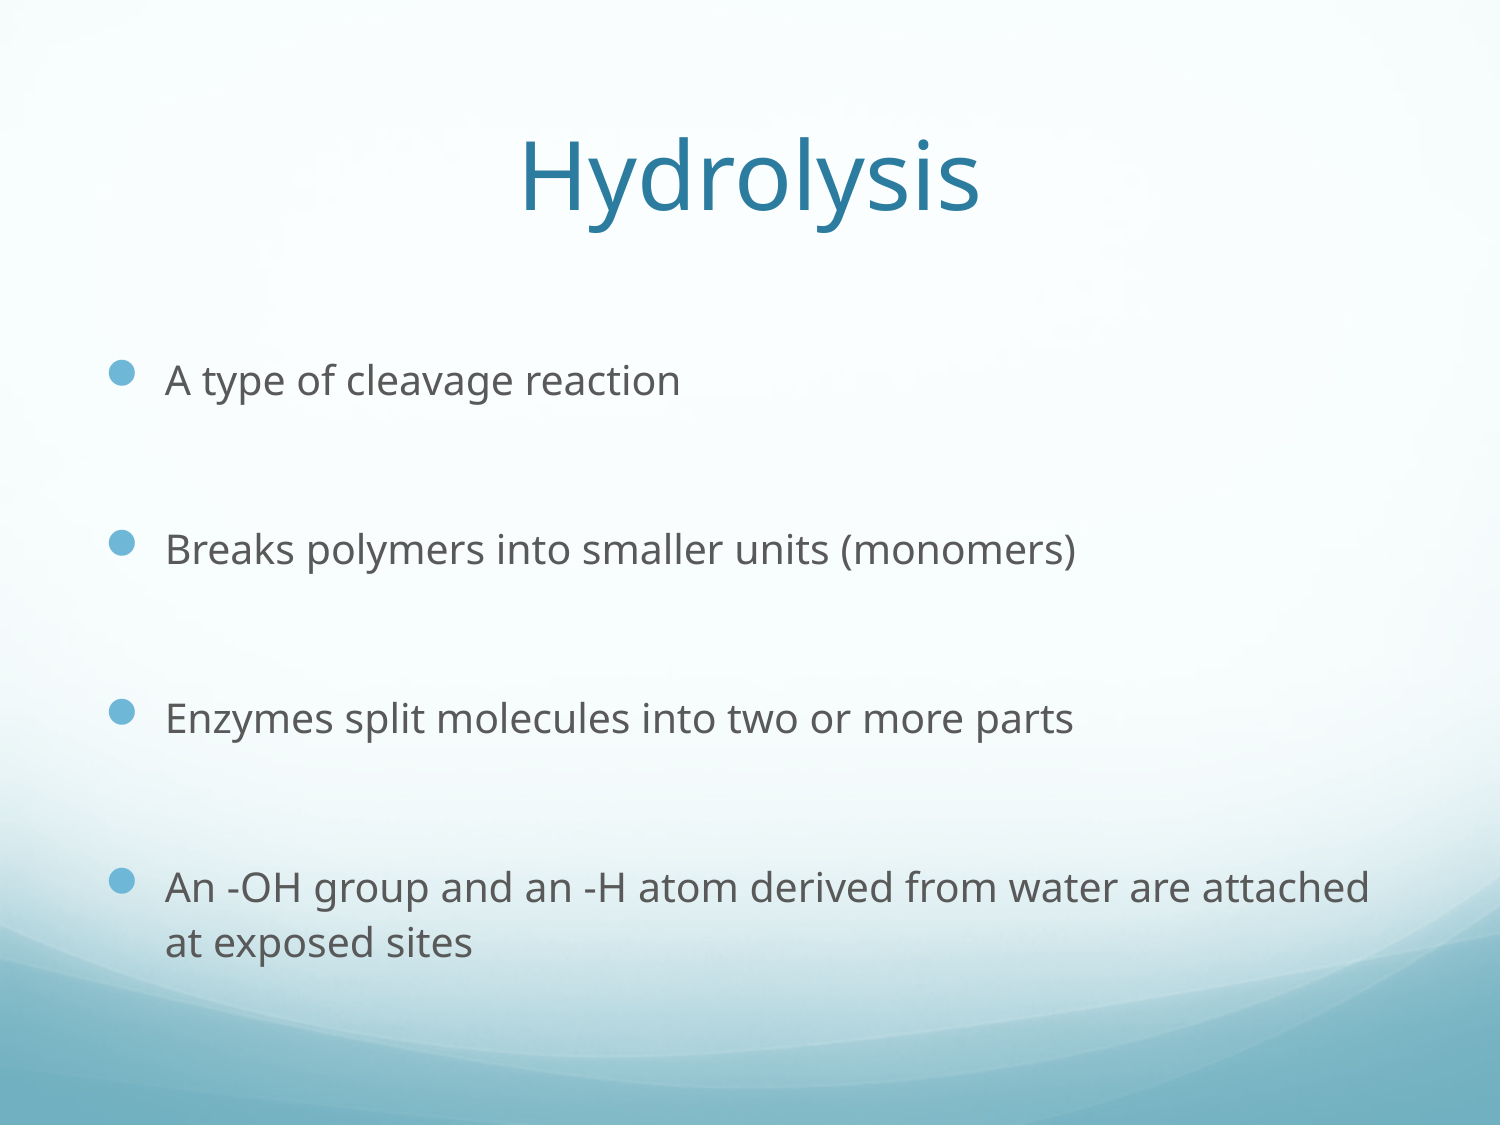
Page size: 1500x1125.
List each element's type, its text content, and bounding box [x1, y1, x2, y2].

list A type of cleavage reaction Breaks polymers into smaller units (monomers) Enzymes split molecules into two or more parts An -OH group and an -H atom derived from water are attached at exposed sites [90, 262, 1410, 975]
title Hydrolysis [90, 17, 1410, 237]
